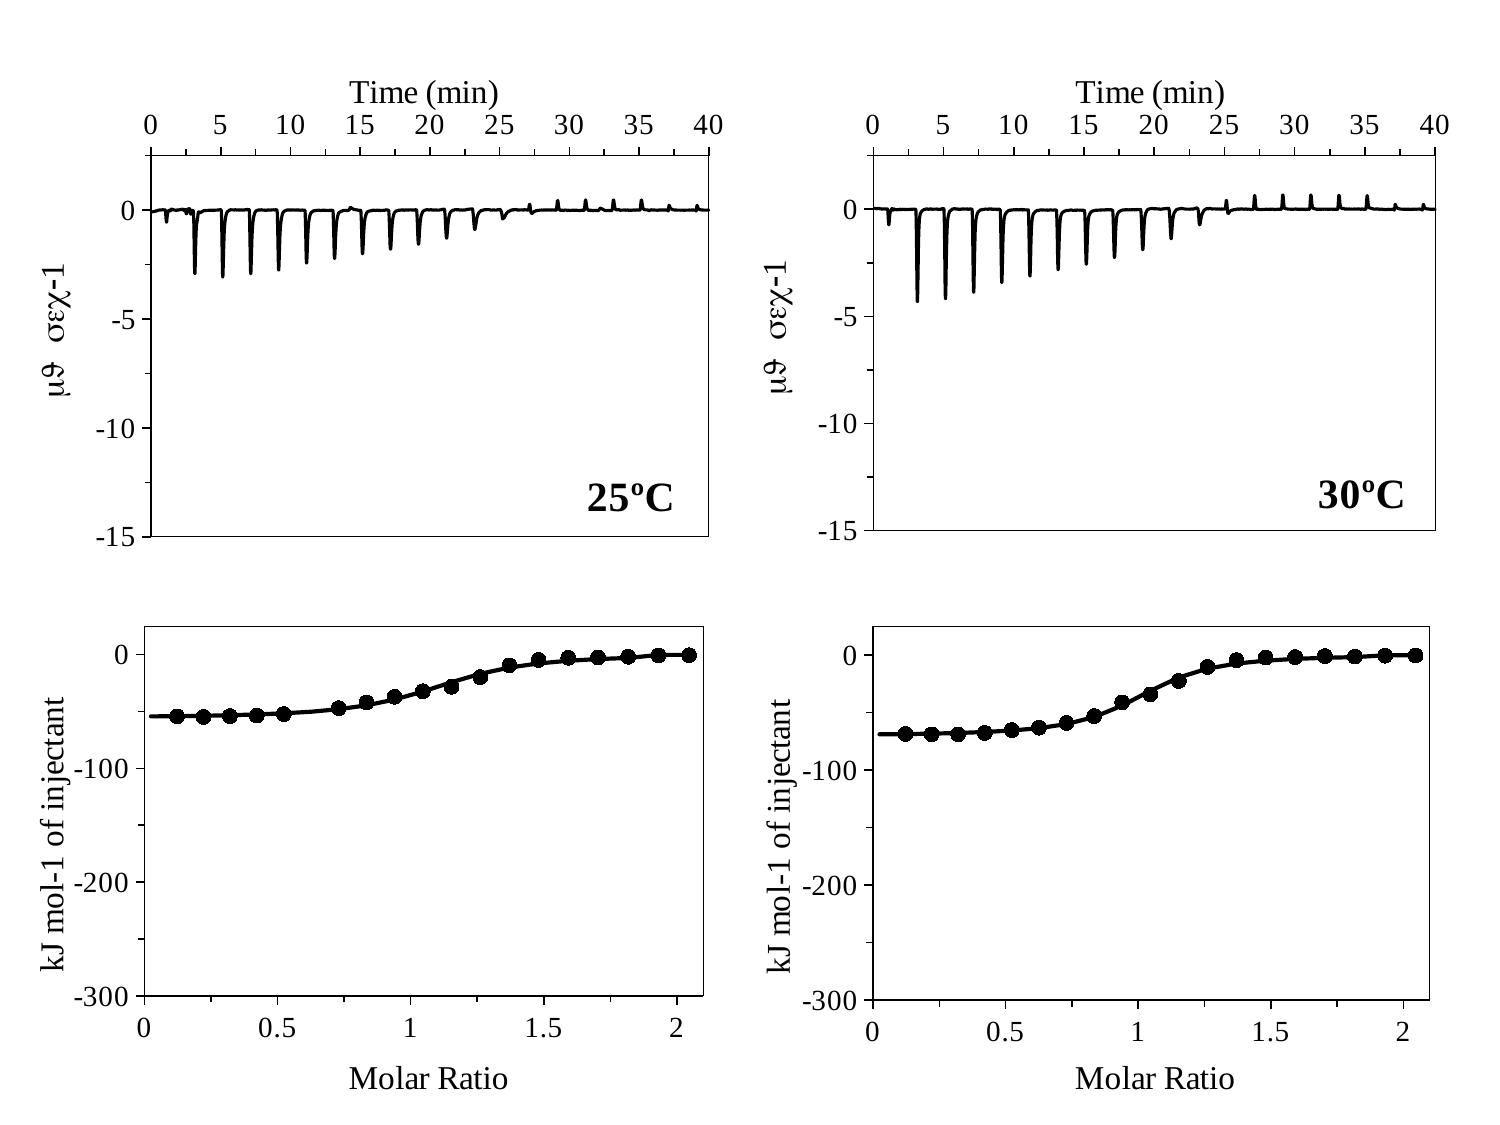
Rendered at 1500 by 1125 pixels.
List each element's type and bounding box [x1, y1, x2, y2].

chart [23, 53, 738, 1115]
chart [749, 53, 1464, 1115]
